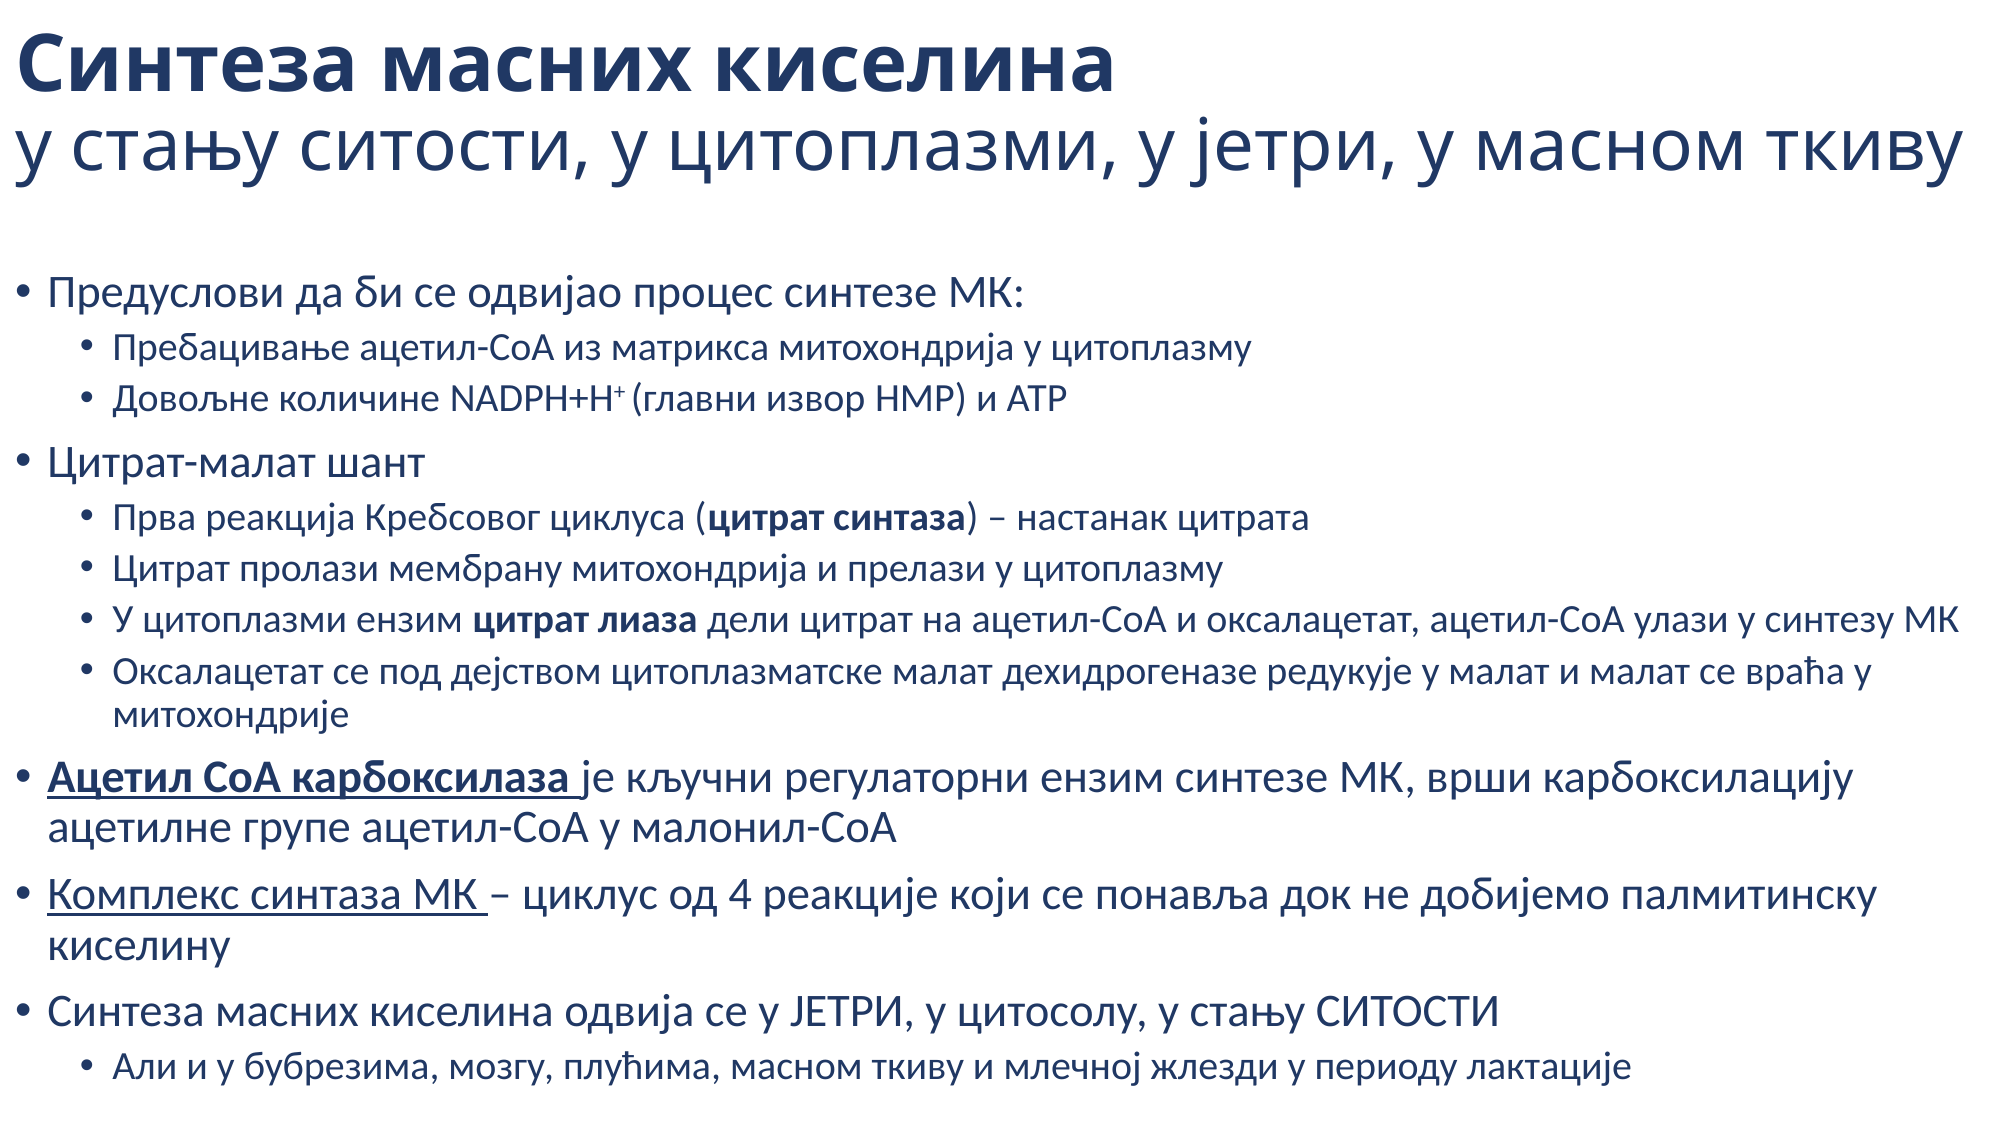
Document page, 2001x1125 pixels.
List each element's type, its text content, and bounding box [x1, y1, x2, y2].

title Синтеза масних киселина у стању ситости, у цитоплазми, у јетри, у масном ткиву [0, 11, 2000, 198]
list Предуслови да би се одвијао процес синтезе МК: Пребацивање ацетил-СоА из матрикса митохондрија у цитоплазму Довољне количине NADPH+H+ (главни извор HMP) и АТР Цитрат-малат шант Прва реакција Кребсовог циклуса (цитрат синтаза) – настанак цитрата Цитрат пролази мембрану митохондрија и прелази у цитоплазму У цитоплазми ензим цитрат лиаза дели цитрат на ацетил-СоА и оксалацетат, ацетил-СоА улази у синтезу МК Оксалацетат се под дејством цитоплазматске малат дехидрогеназе редукује у малат и малат се враћа у митохондрије Ацетил СоА карбоксилаза је кључни регулаторни ензим синтезе МК, врши карбоксилацију ацетилне групе ацетил-СоА у малонил-СоА Комплекс синтаза МК – циклус од 4 реакције који се понавља док не добијемо палмитинску киселину Синтеза масних киселина одвија се у ЈЕТРИ, у цитосолу, у стању СИТОСТИ Али и у бубрезима, мозгу, плућима, масном ткиву и млечној жлезди у периоду лактације [0, 260, 2000, 1100]
